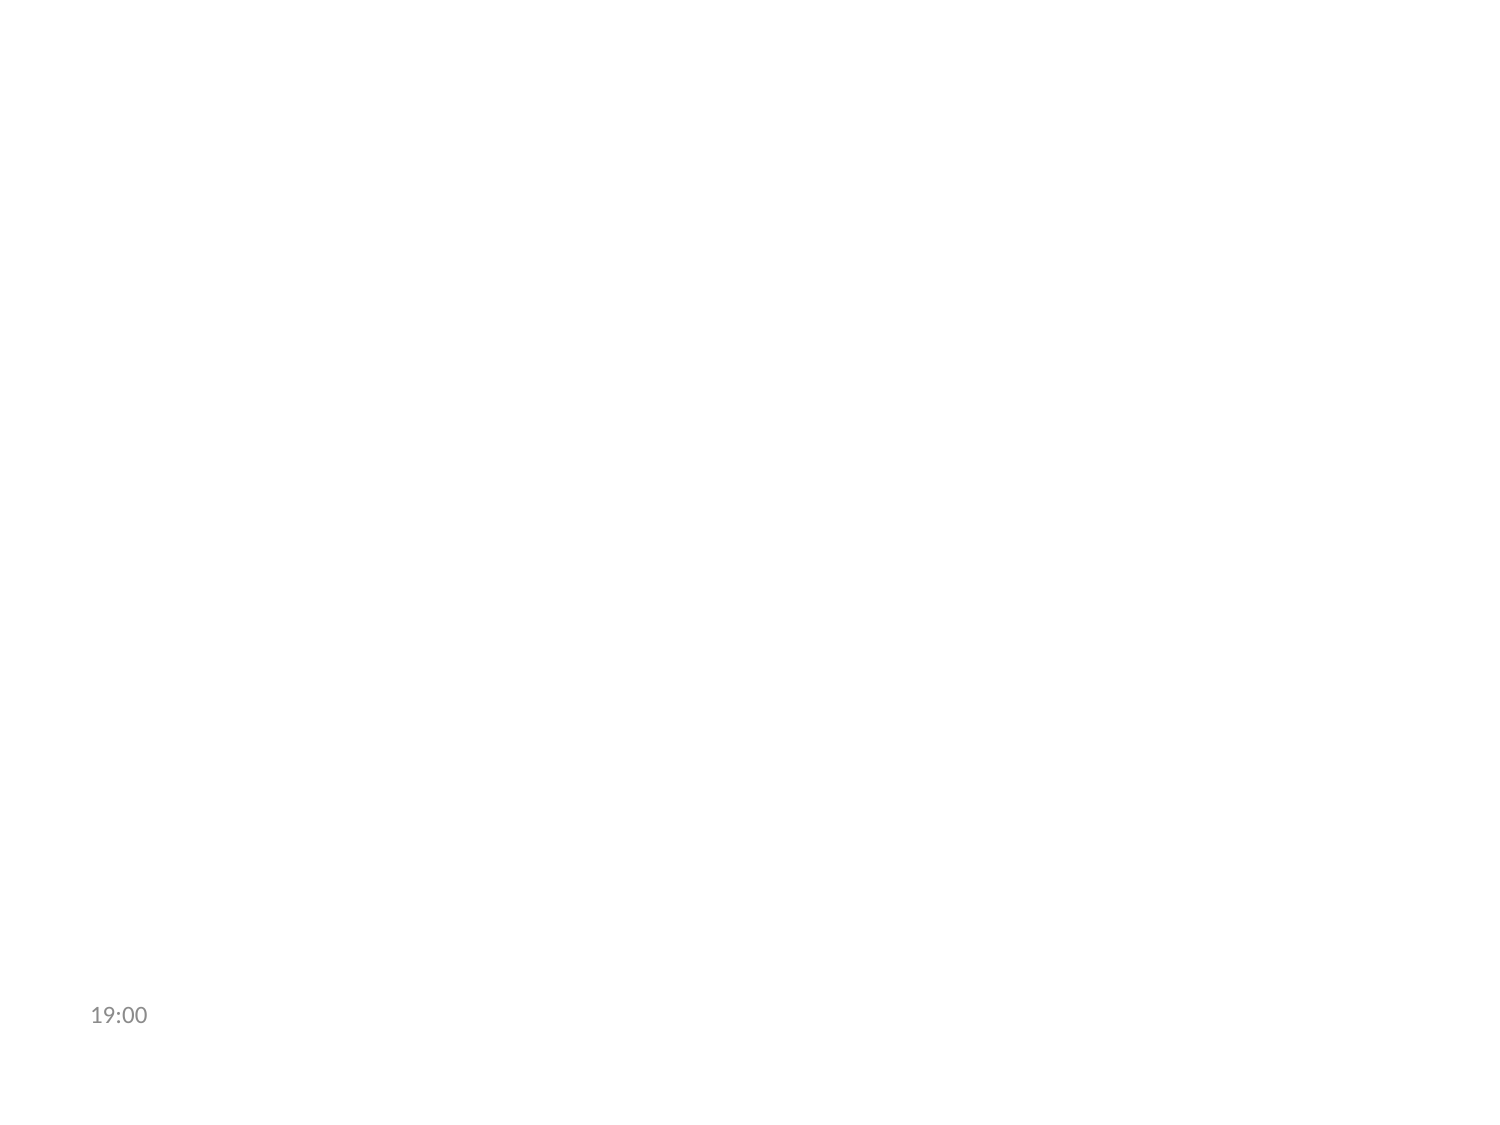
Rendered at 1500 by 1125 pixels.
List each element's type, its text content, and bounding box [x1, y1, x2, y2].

text_box 15:35 [75, 983, 425, 1044]
